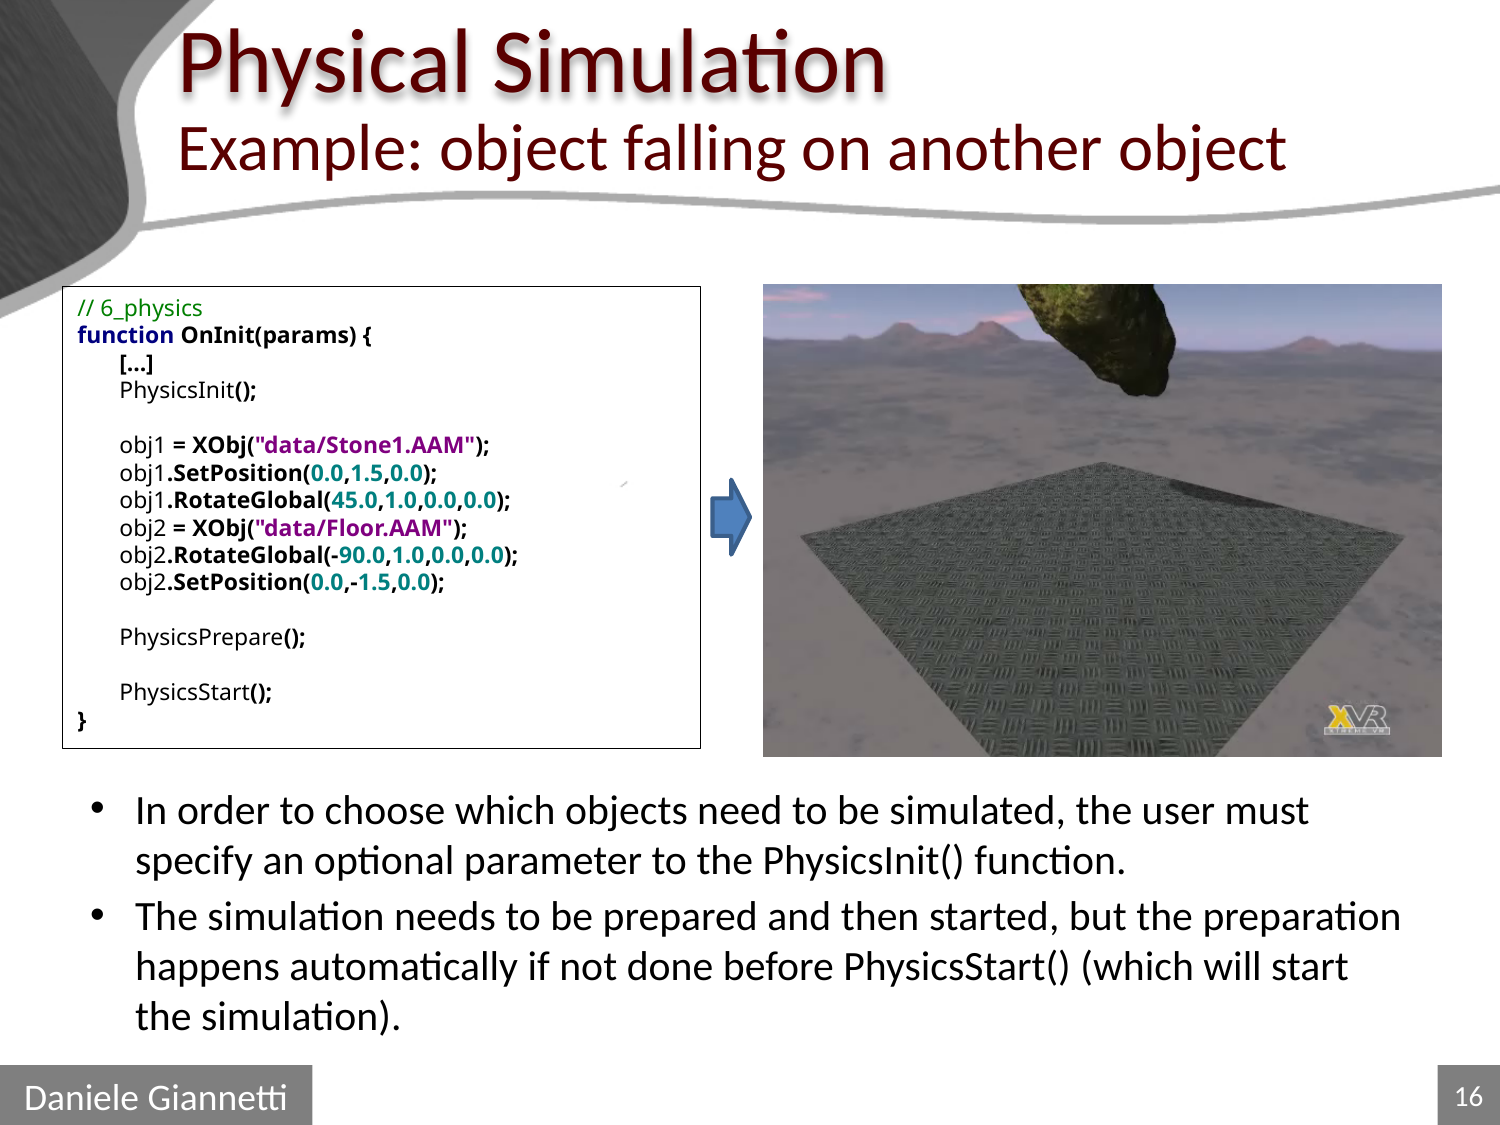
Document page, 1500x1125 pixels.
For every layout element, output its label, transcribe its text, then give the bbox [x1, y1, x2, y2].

slide_number 16 [1437, 1065, 1500, 1125]
text_box // 6_physics function OnInit(params) { [...] PhysicsInit(); obj1 = XObj("data/Stone1.AAM"); obj1.SetPosition(0.0,1.5,0.0); obj1.RotateGlobal(45.0,1.0,0.0,0.0); obj2 = XObj("data/Floor.AAM"); obj2.RotateGlobal(-90.0,1.0,0.0,0.0); obj2.SetPosition(0.0,-1.5,0.0); PhysicsPrepare(); PhysicsStart(); } [62, 285, 700, 749]
text_box Example: object falling on another object [162, 87, 1375, 200]
picture [0, 0, 1500, 1125]
text_box [710, 477, 752, 557]
title Physical Simulation [162, 0, 1375, 87]
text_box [762, 283, 1443, 759]
text_box In order to choose which objects need to be simulated, the user must specify an optional parameter to the PhysicsInit() function. The simulation needs to be prepared and then started, but the preparation happens automatically if not done before PhysicsStart() (which will start the simulation). [74, 774, 1425, 1063]
text_box Daniele Giannetti [0, 1065, 313, 1125]
